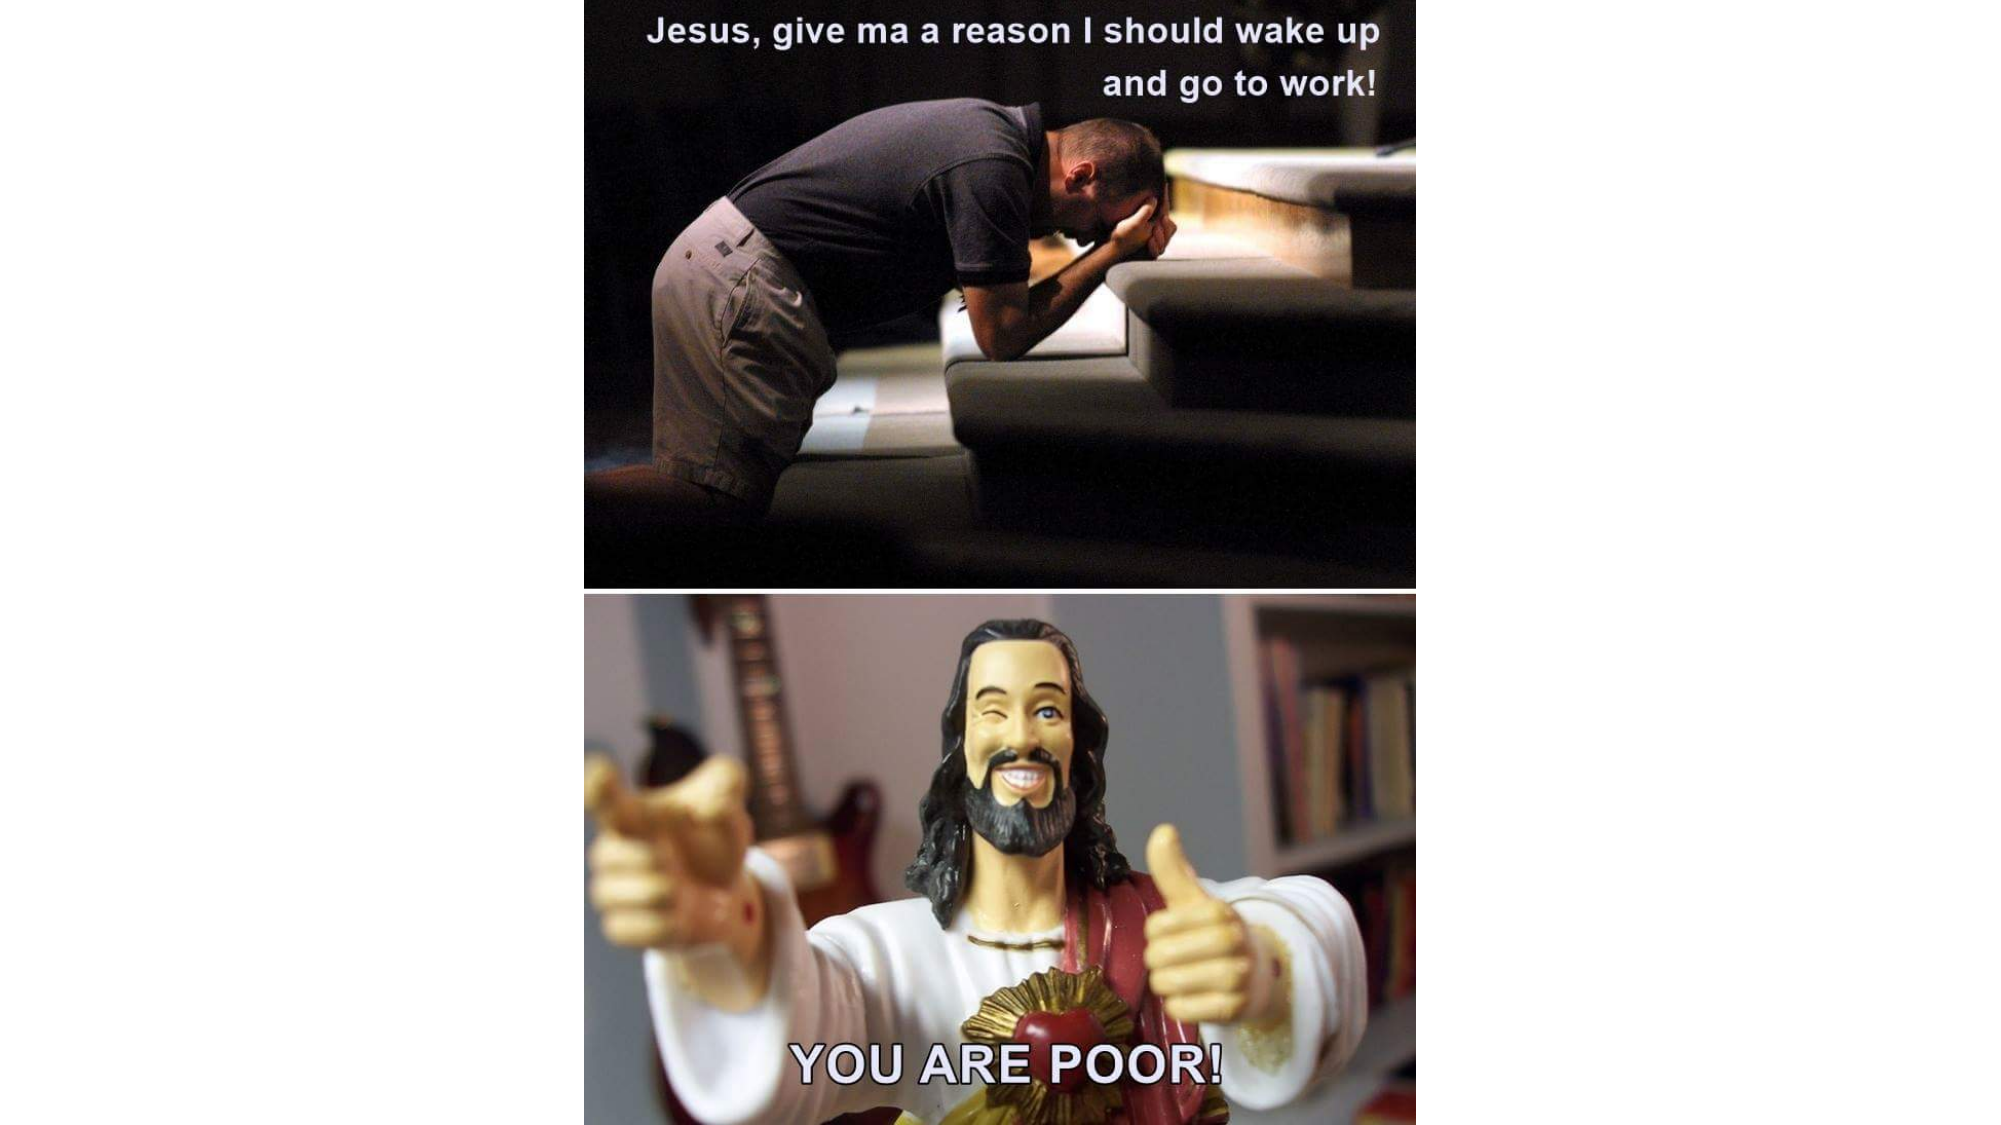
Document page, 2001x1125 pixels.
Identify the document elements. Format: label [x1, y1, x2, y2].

picture [584, 0, 1416, 1125]
